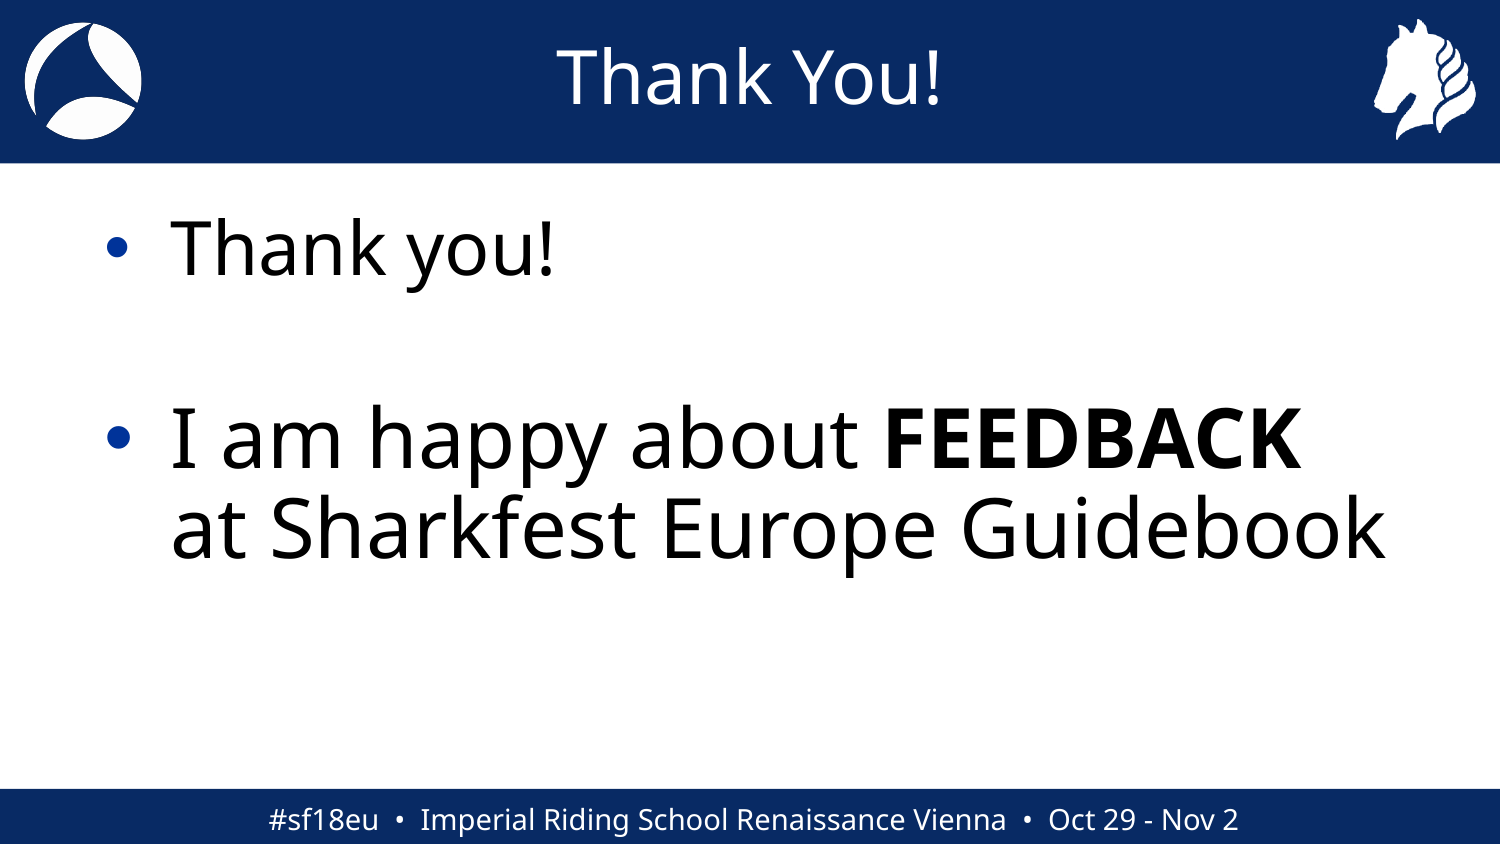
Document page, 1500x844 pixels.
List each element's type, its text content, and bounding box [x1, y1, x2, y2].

picture [1361, 8, 1489, 151]
title Thank You! [188, 0, 1312, 161]
picture [24, 22, 142, 140]
list Thank you! I am happy about FEEDBACK at Sharkfest Europe Guidebook [80, 195, 1428, 754]
